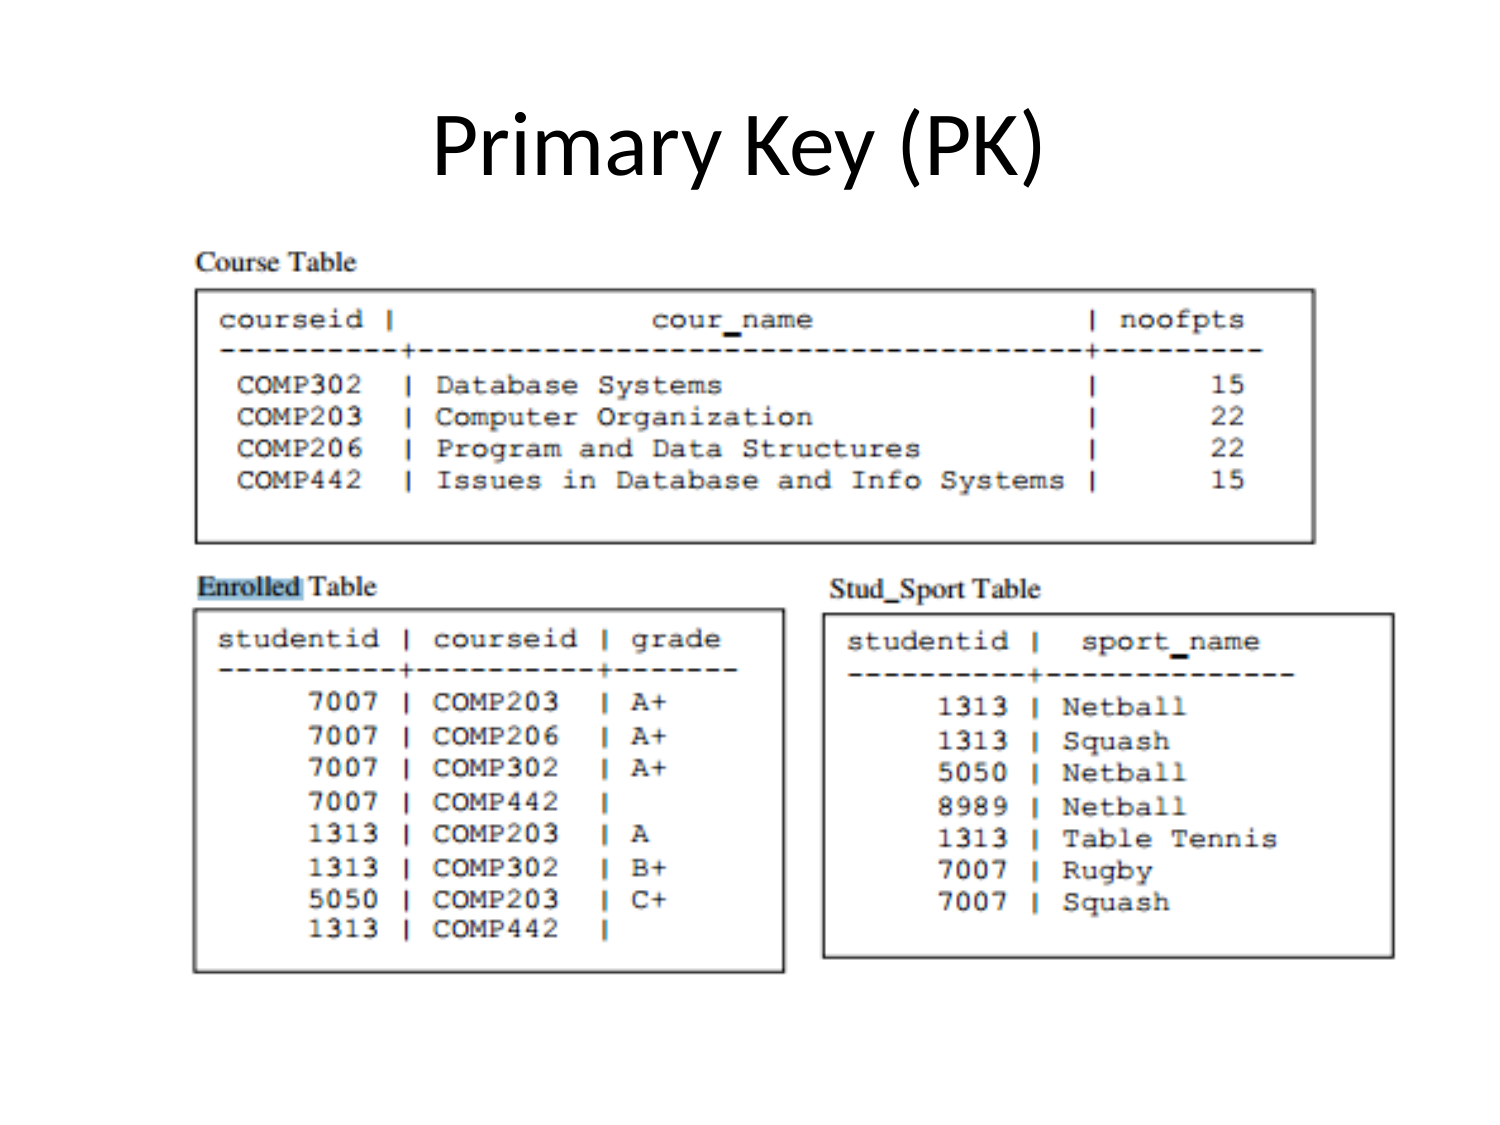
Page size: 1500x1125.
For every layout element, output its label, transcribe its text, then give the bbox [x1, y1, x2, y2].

title Primary Key (PK) [75, 45, 1425, 233]
picture [182, 250, 1436, 989]
